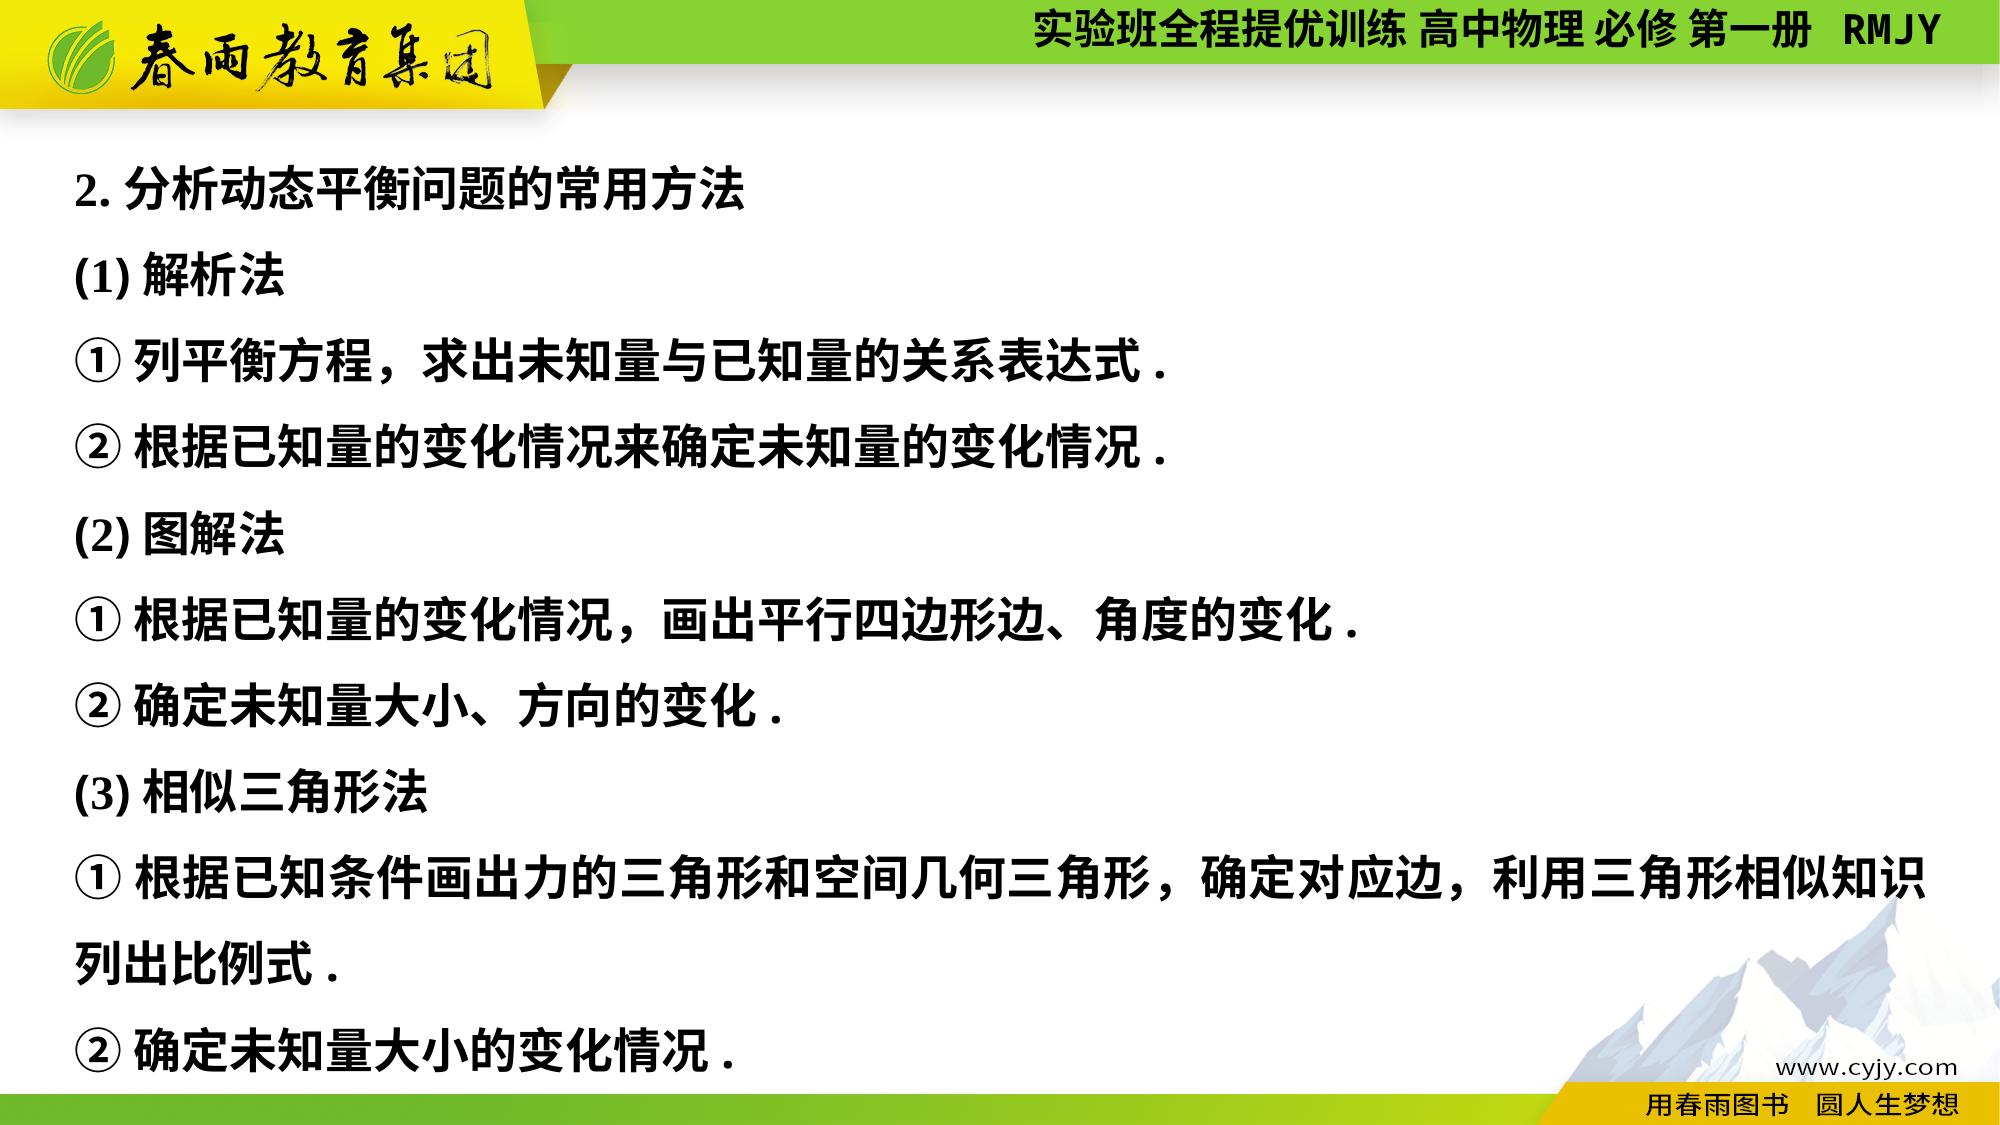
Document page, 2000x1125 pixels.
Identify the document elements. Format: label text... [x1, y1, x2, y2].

picture [0, 0, 2000, 1125]
list 2.分析动态平衡问题的常用方法 (1)解析法 ①列平衡方程，求出未知量与已知量的关系表达式. ②根据已知量的变化情况来确定未知量的变化情况. (2)图解法 ①根据已知量的变化情况，画出平行四边形边、角度的变化. ②确定未知量大小、方向的变化. (3)相似三角形法 ①根据已知条件画出力的三角形和空间几何三角形，确定对应边，利用三角形相似知识列出比例式. ②确定未知量大小的变化情况. [59, 122, 1944, 1085]
